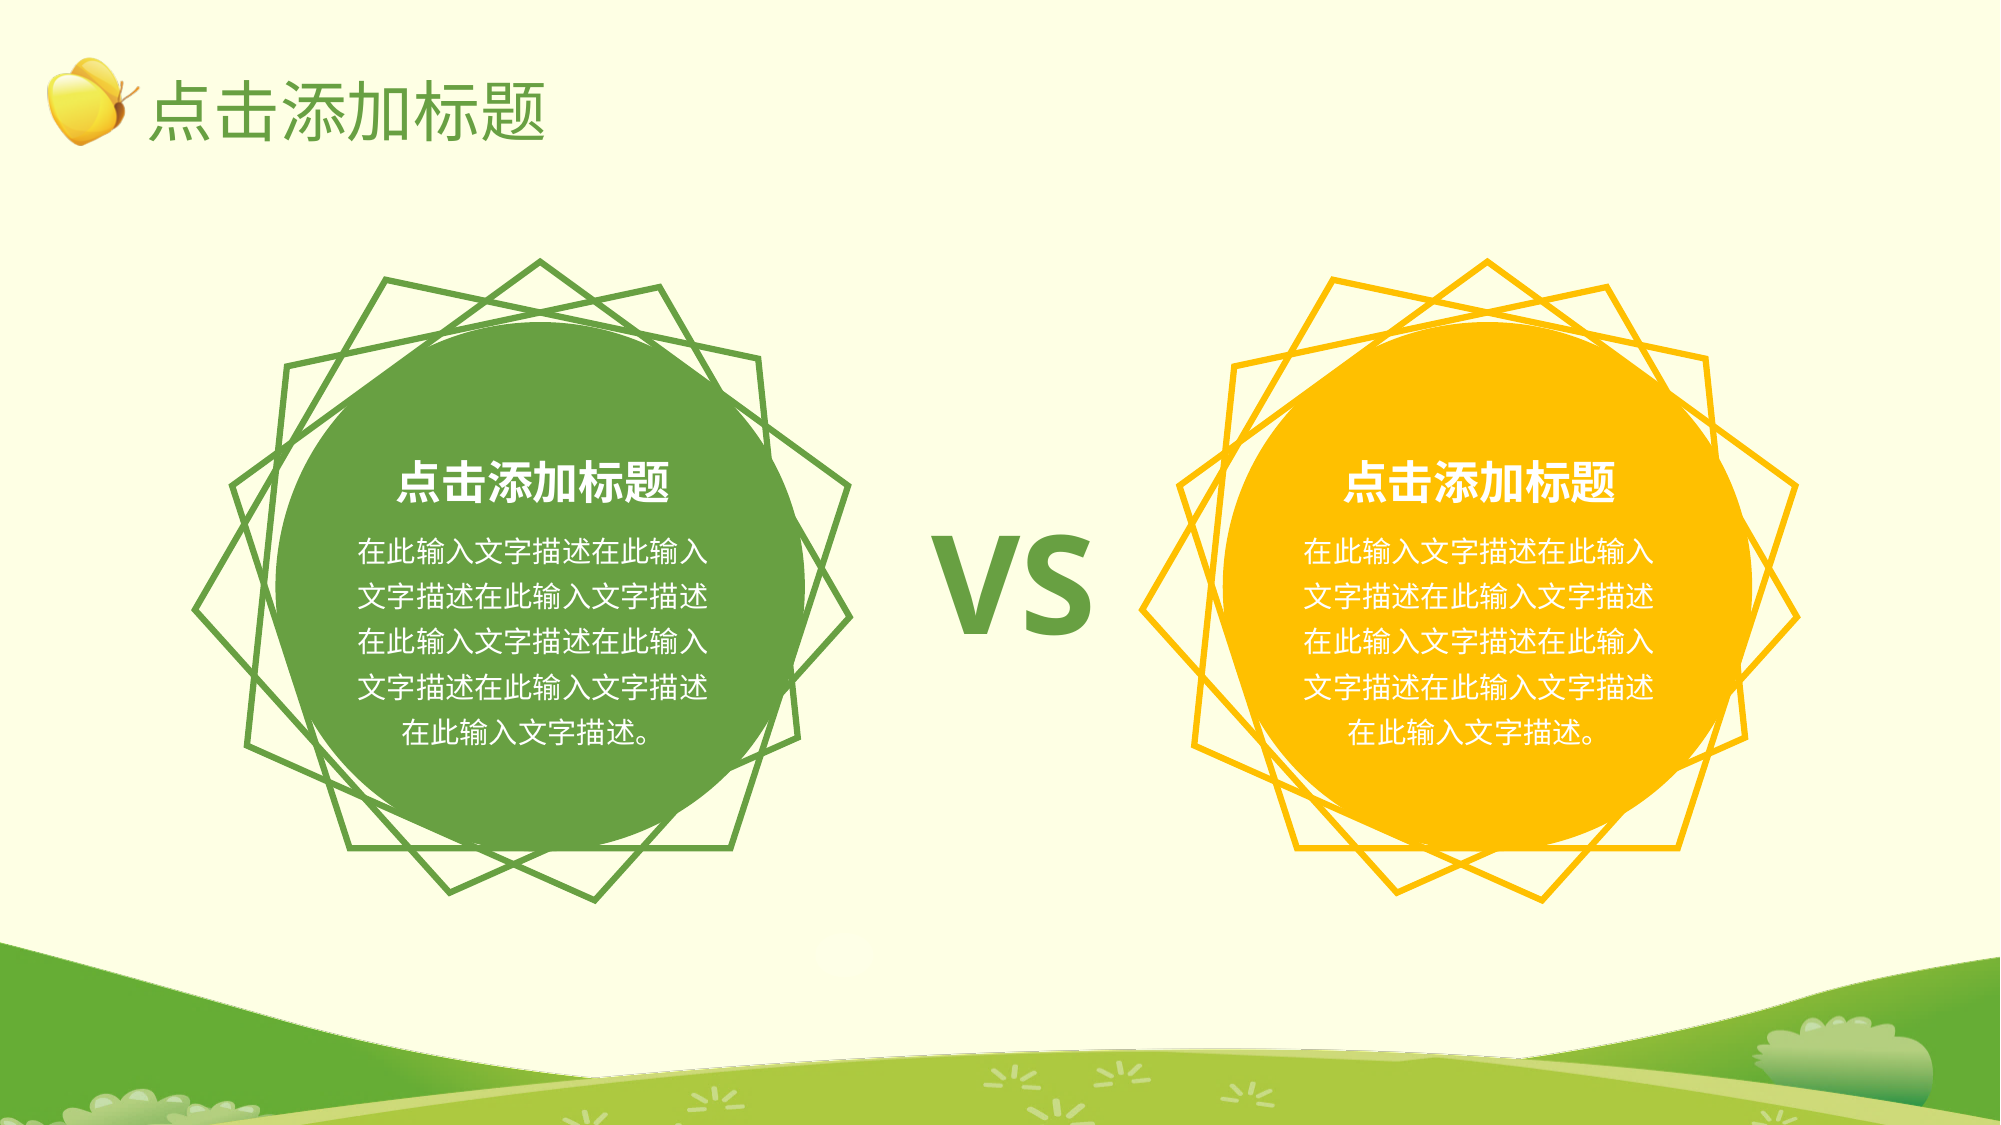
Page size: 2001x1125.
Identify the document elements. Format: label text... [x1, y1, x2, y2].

text_box VS [849, 489, 1179, 670]
picture [30, 46, 156, 159]
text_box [1179, 246, 1796, 864]
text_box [232, 246, 849, 864]
text_box 点击添加标题 [156, 62, 563, 158]
picture [0, 915, 2000, 1125]
